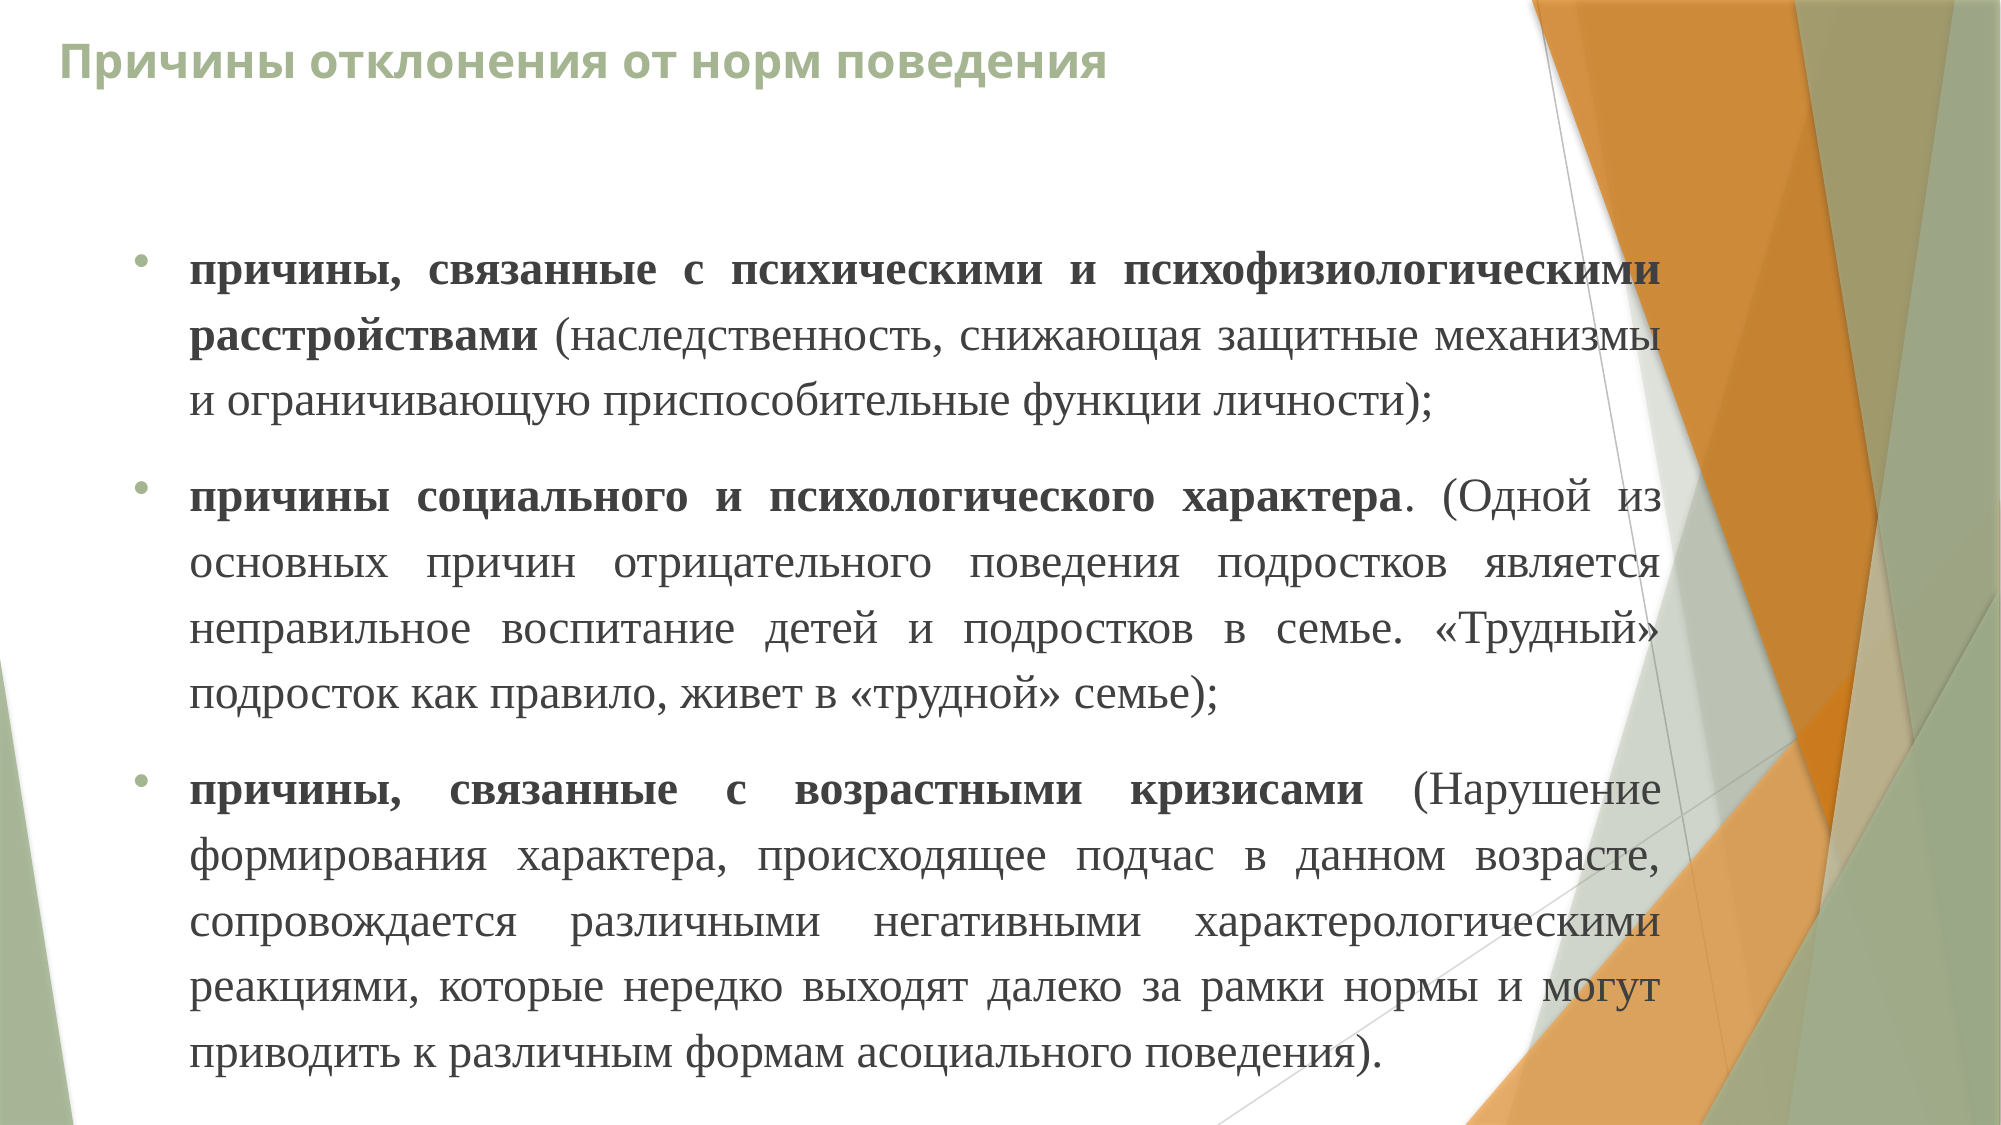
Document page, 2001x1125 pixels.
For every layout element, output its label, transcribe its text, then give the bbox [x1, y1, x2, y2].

title Причины отклонения от норм поведения [43, 22, 1796, 155]
list причины, связанные с психическими и психофизиологическими расстройствами (наследственность, снижающая защитные механизмы и ограничивающую приспособительные функции личности); причины социального и психологического характера. (Одной из основных причин отрицательного поведения подростков является неправильное воспитание детей и подростков в семье. «Трудный» подросток как правило, живет в «трудной» семье); причины, связанные с возрастными кризисами (Нарушение формирования характера, происходящее подчас в данном возрасте, сопровождается различными негативными характерологическими реакциями, которые нередко выходят далеко за рамки нормы и могут приводить к различным формам асоциального поведения). [120, 220, 1678, 1125]
